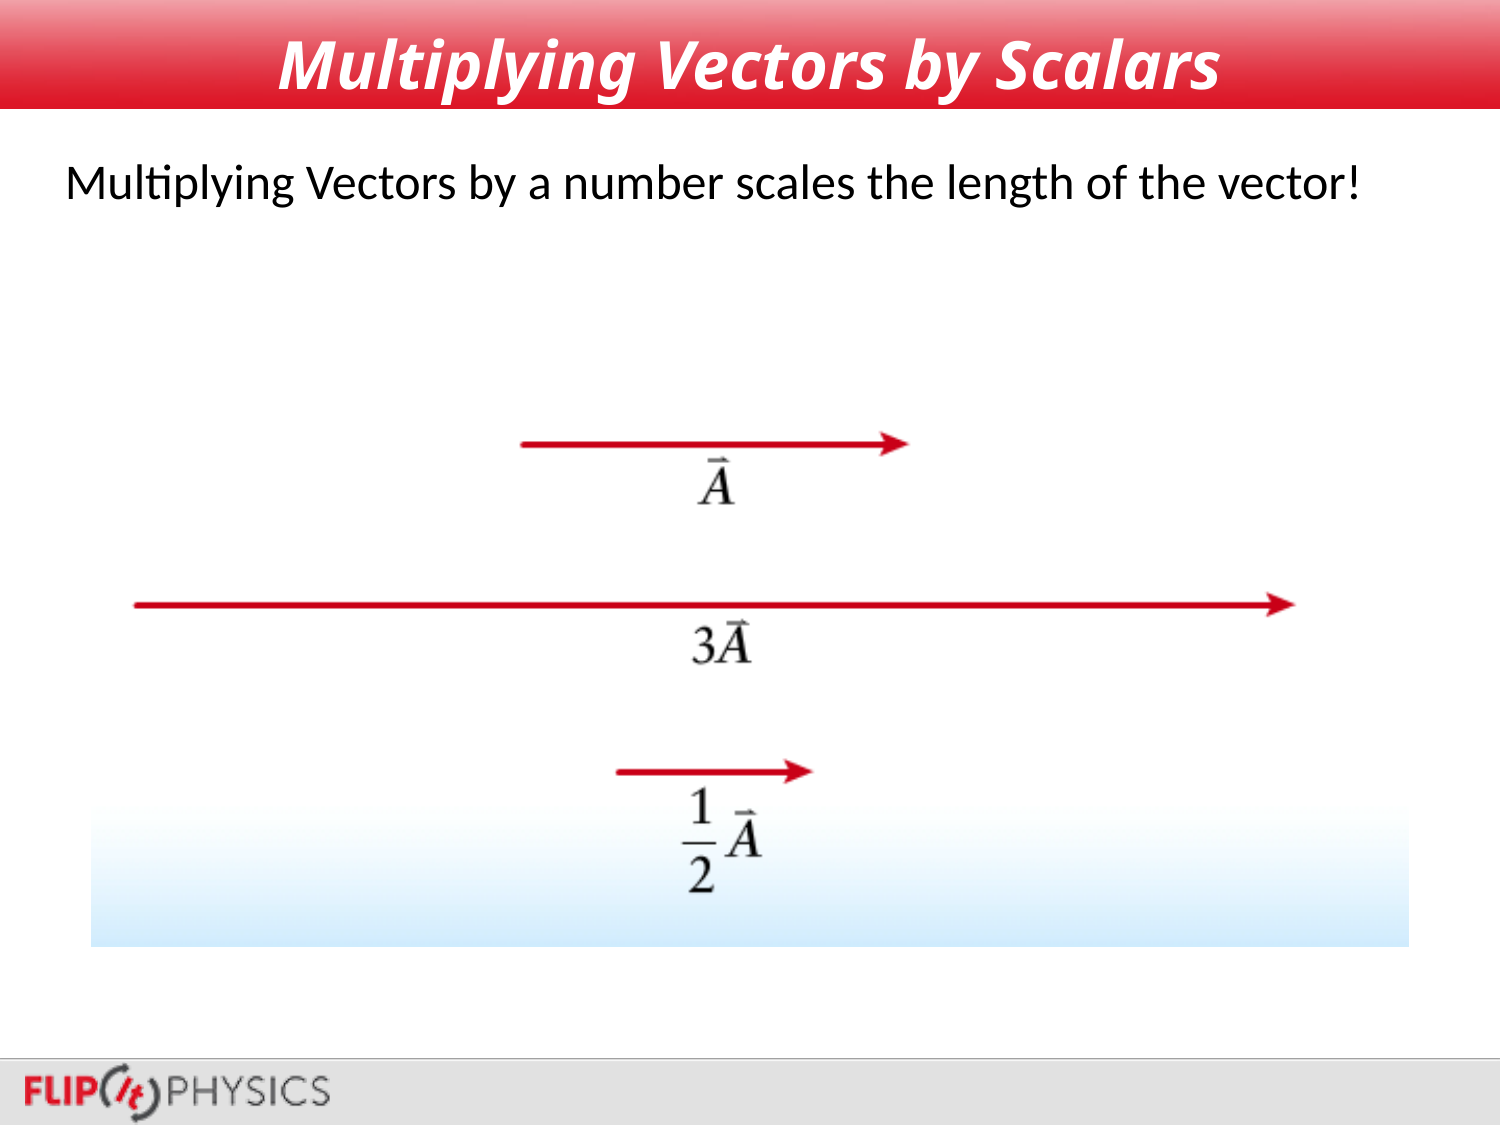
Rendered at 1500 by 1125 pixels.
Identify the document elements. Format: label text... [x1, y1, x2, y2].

list Multiplying Vectors by a number scales the length of the vector! [50, 142, 1445, 1020]
picture [91, 367, 1409, 947]
picture [0, 0, 1500, 109]
title Multiplying Vectors by Scalars [75, 15, 1425, 91]
picture [0, 1058, 1500, 1125]
